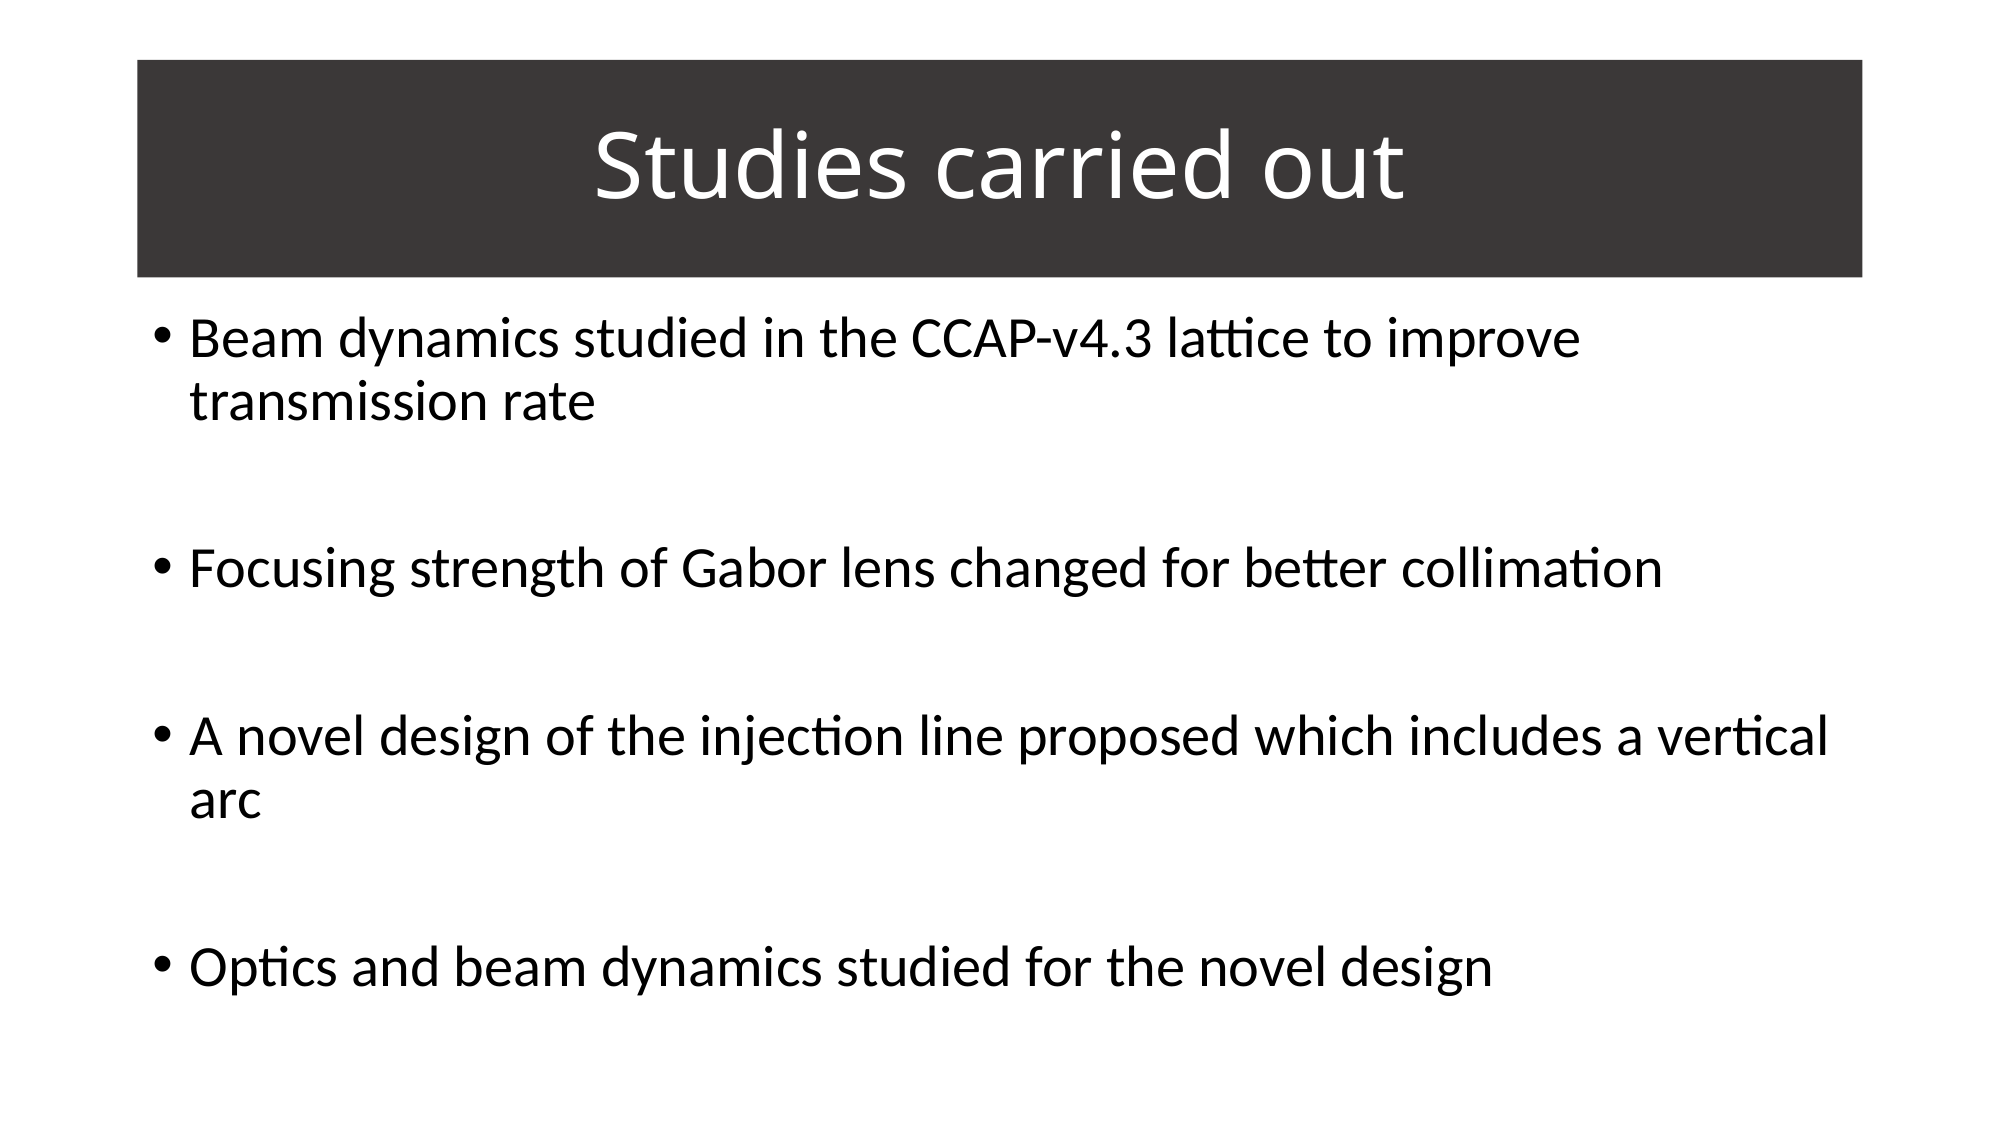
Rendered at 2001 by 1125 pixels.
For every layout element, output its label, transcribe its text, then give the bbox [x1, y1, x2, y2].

title Studies carried out [137, 59, 1863, 278]
list Beam dynamics studied in the CCAP-v4.3 lattice to improve transmission rate Focusing strength of Gabor lens changed for better collimation A novel design of the injection line proposed which includes a vertical arc Optics and beam dynamics studied for the novel design [137, 299, 1863, 1014]
